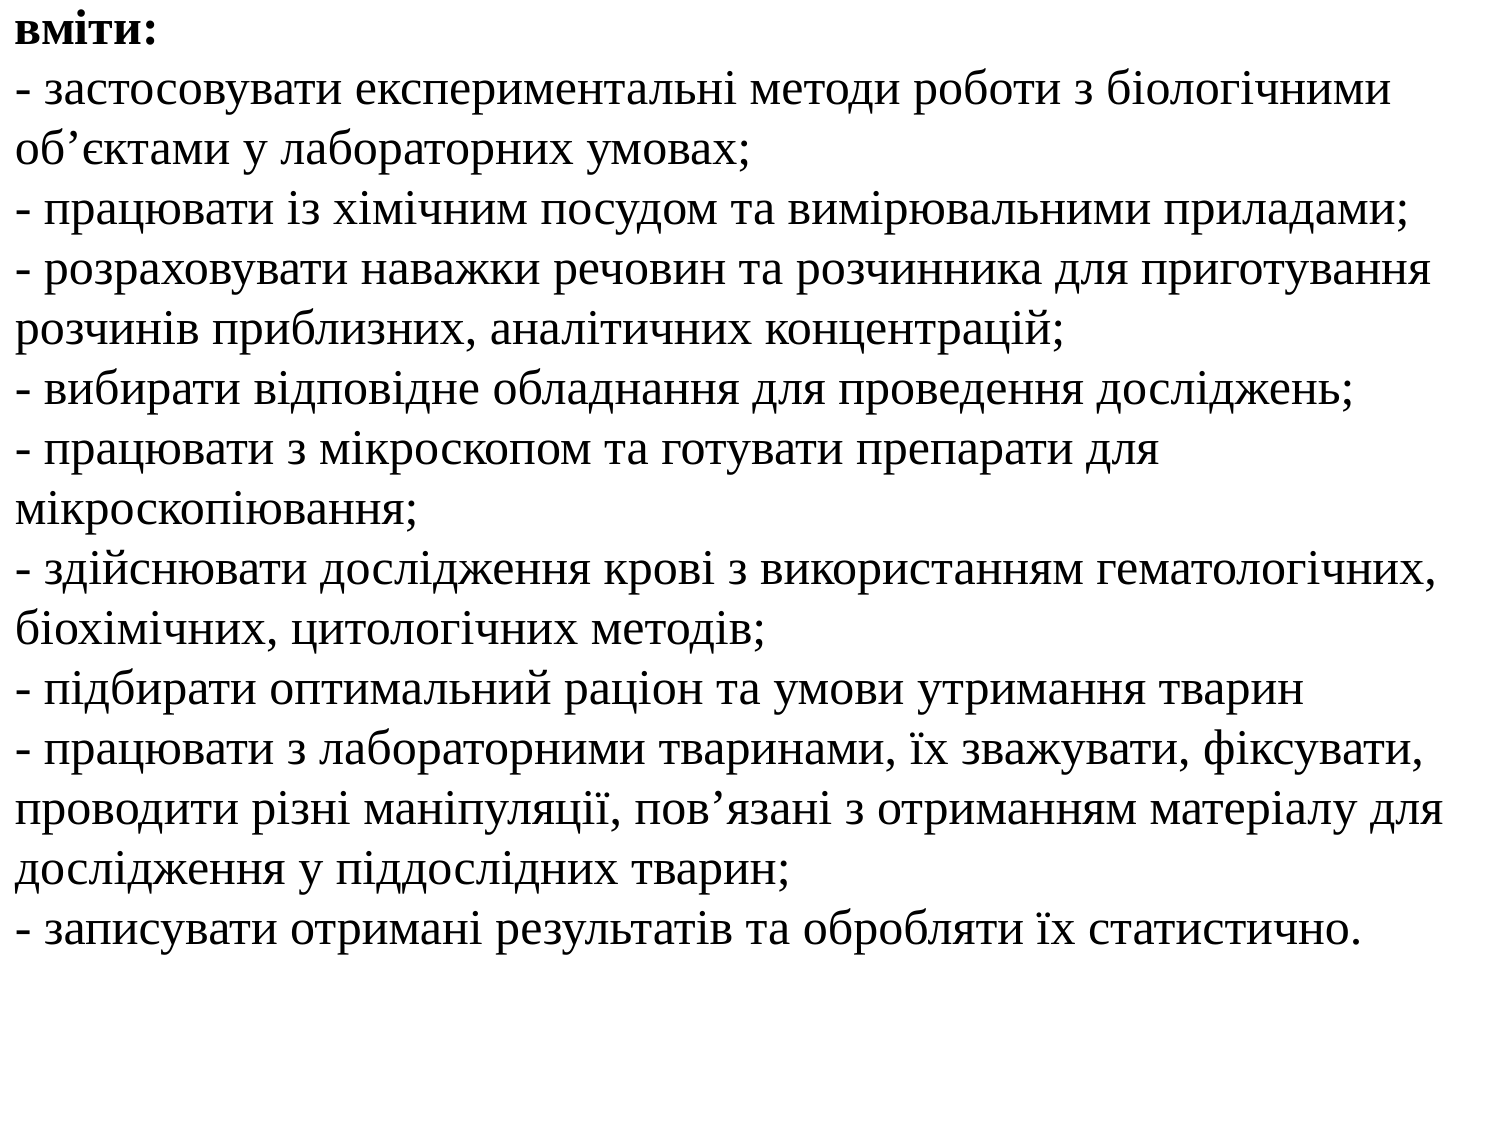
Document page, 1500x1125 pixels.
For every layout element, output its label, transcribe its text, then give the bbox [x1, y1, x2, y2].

text_box вміти: - застосовувати експериментальні методи роботи з біологічними об’єктами у лабораторних умовах; - працювати із хімічним посудом та вимірювальними приладами; - розраховувати наважки речовин та розчинника для приготування розчинів приблизних, аналітичних концентрацій; - вибирати відповідне обладнання для проведення досліджень; - працювати з мікроскопом та готувати препарати для мікроскопіювання; - здійснювати дослідження крові з використанням гематологічних, біохімічних, цитологічних методів; - підбирати оптимальний раціон та умови утримання тварин - працювати з лабораторними тваринами, їх зважувати, фіксувати, проводити різні маніпуляції, пов’язані з отриманням матеріалу для дослідження у піддослідних тварин; - записувати отримані результатів та обробляти їх статистично. [0, 0, 1500, 962]
